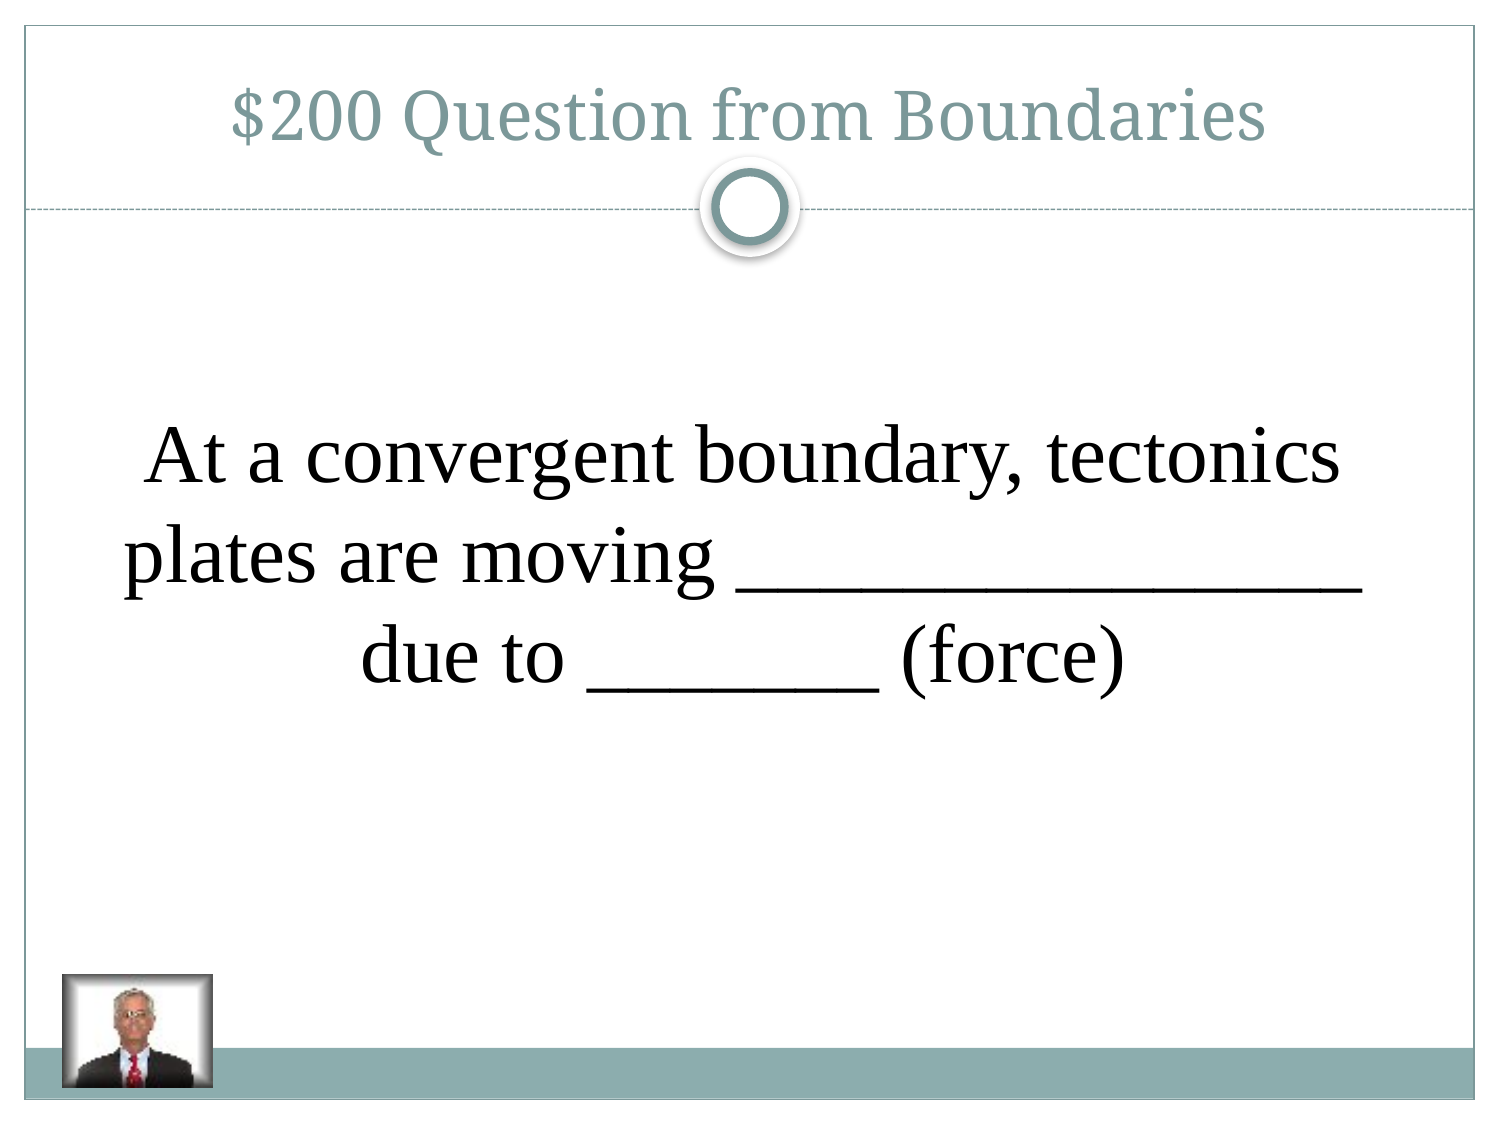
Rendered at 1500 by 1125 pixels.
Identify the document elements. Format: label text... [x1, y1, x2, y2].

picture [62, 974, 213, 1088]
title $200 Question from Boundaries [49, 37, 1450, 162]
text_box At a convergent boundary, tectonics plates are moving _______________ due to _______ (force) [87, 392, 1400, 707]
